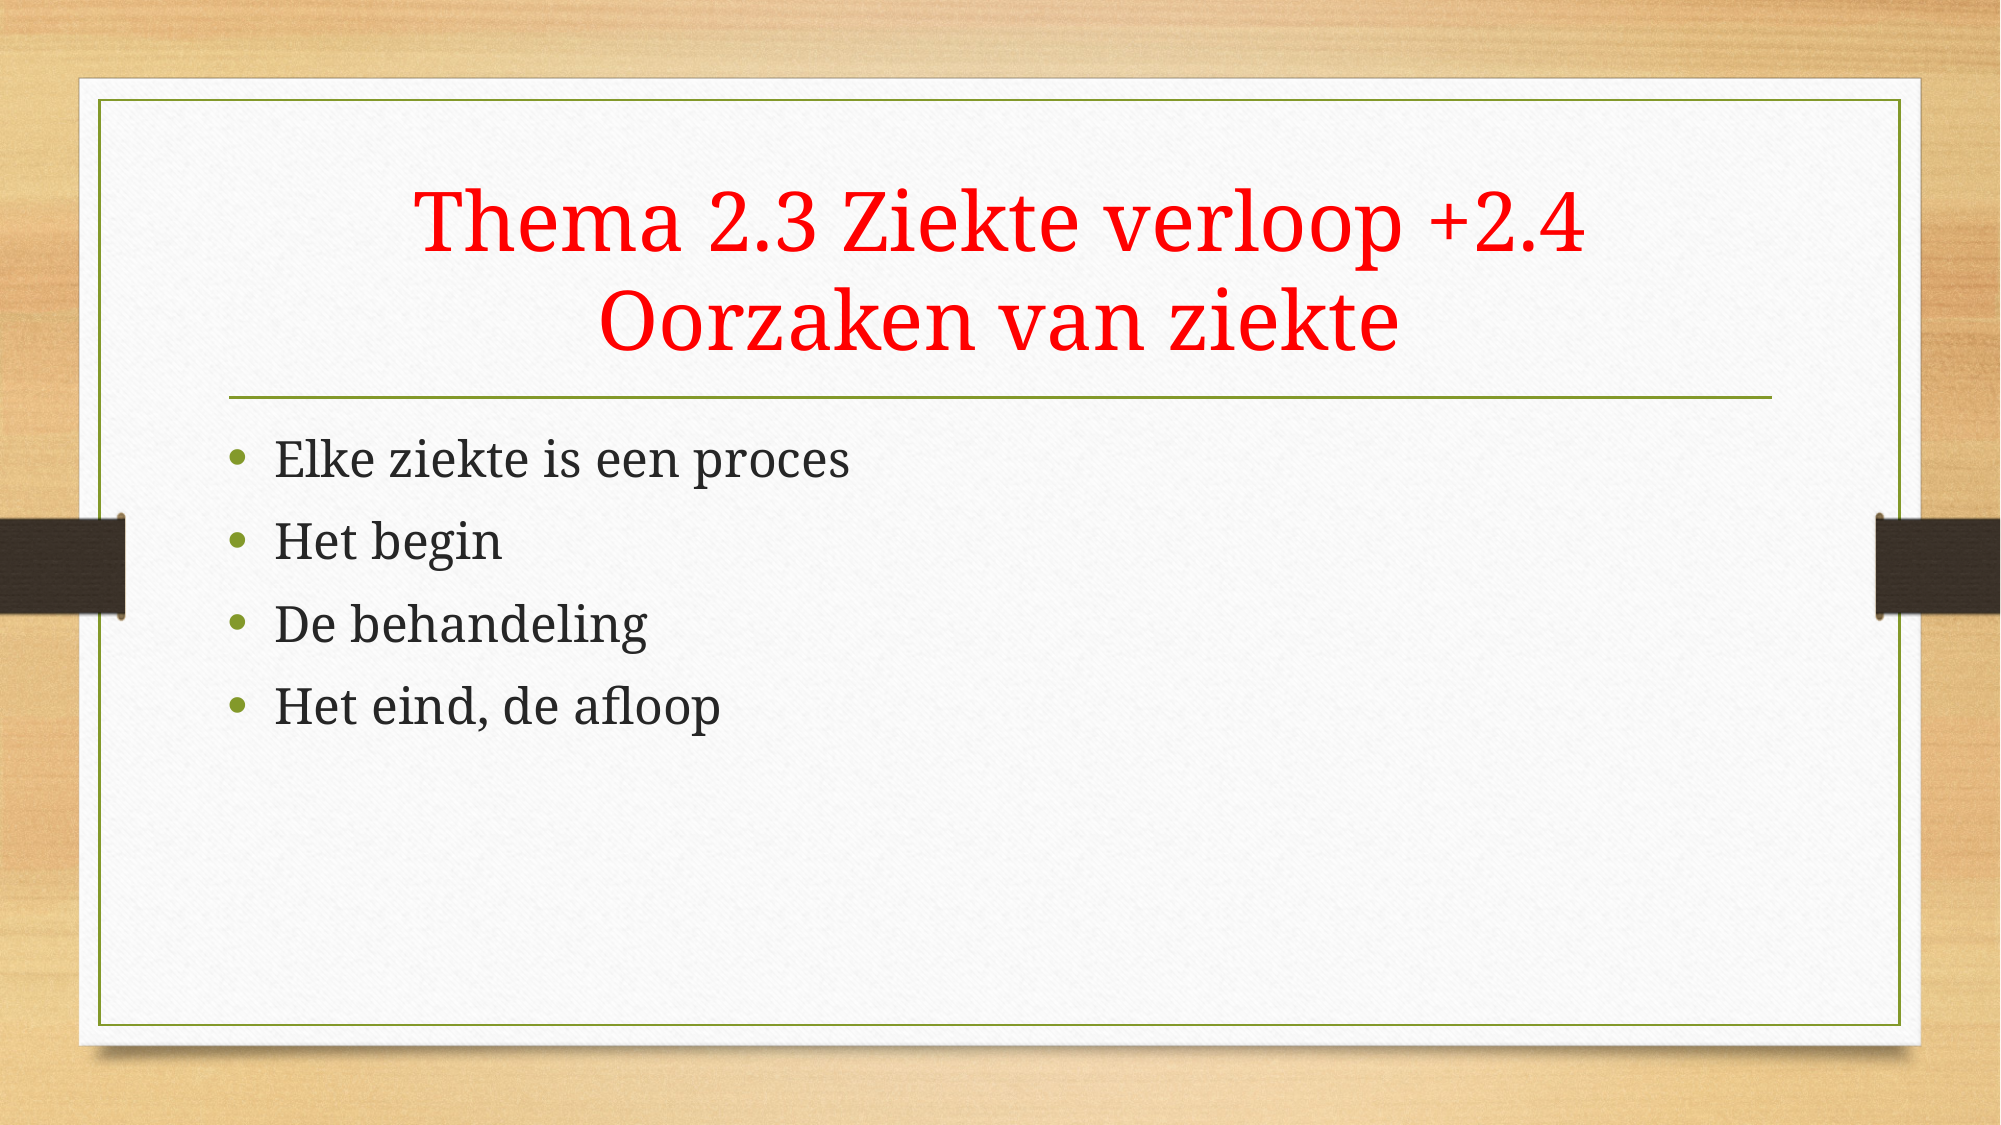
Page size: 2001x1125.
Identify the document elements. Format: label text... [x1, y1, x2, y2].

title Thema 2.3 Ziekte verloop +2.4 Oorzaken van ziekte [212, 161, 1788, 375]
picture [0, 0, 2001, 1125]
list Elke ziekte is een proces Het begin De behandeling Het eind, de afloop [212, 419, 1788, 964]
